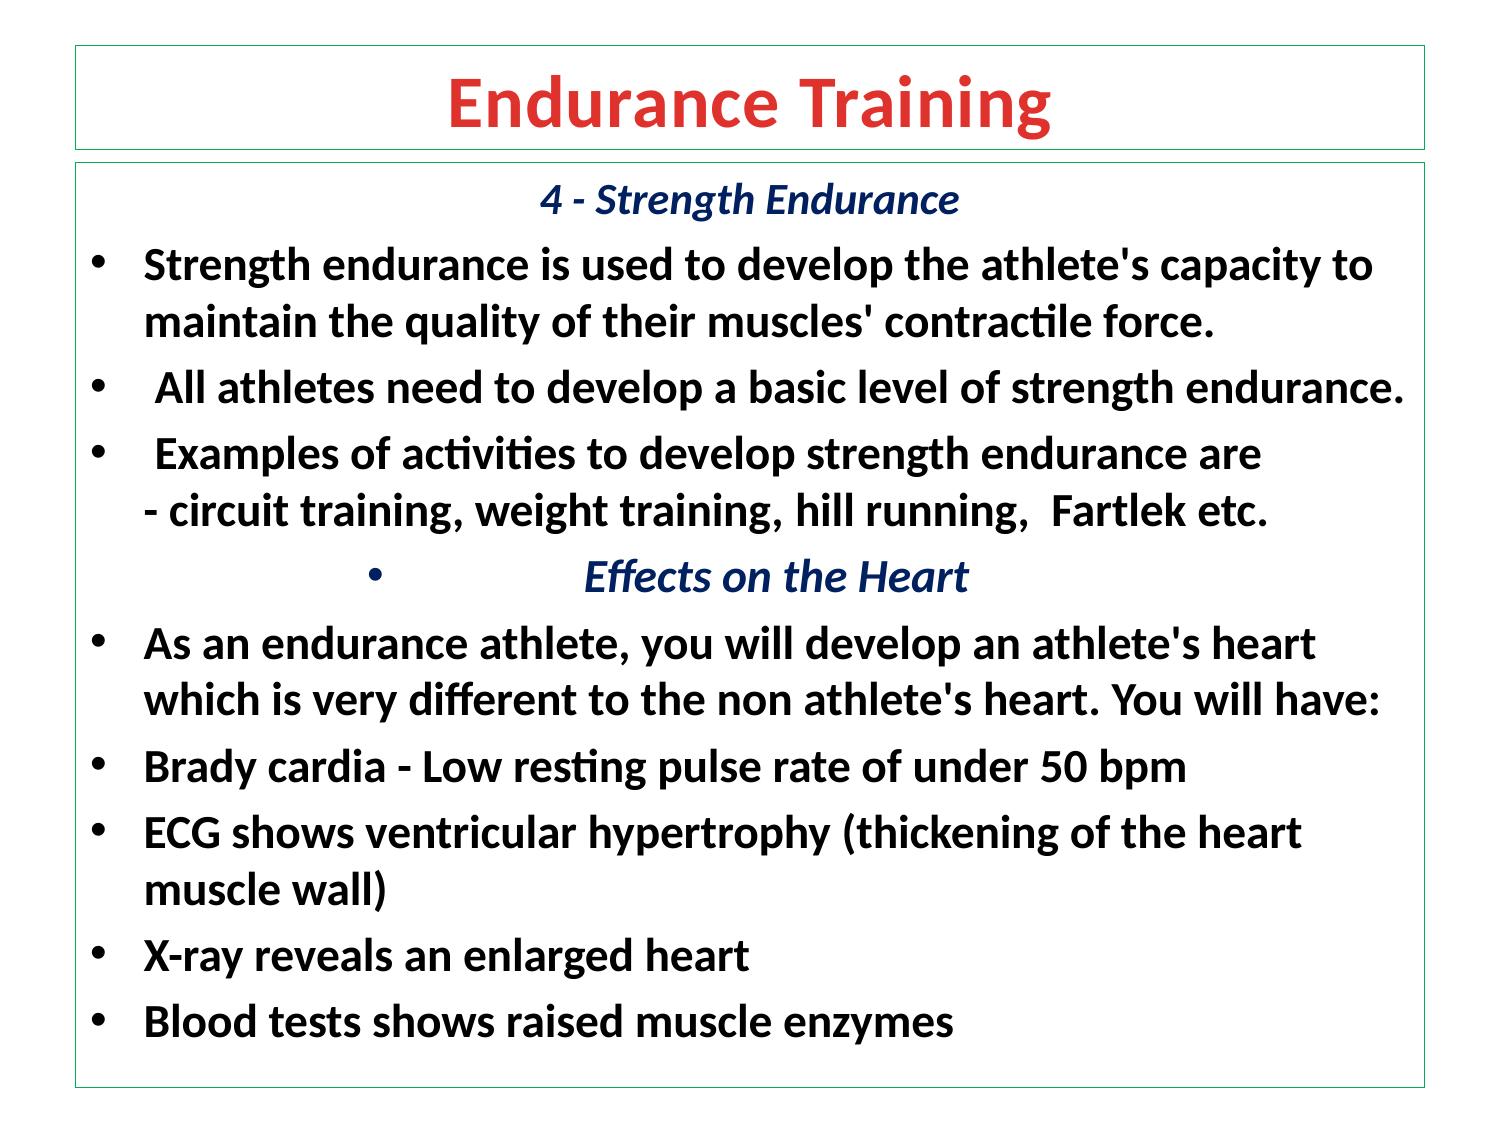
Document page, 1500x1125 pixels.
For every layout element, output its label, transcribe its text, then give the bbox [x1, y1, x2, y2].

list 4 - Strength Endurance Strength endurance is used to develop the athlete's capacity to maintain the quality of their muscles' contractile force. All athletes need to develop a basic level of strength endurance. Examples of activities to develop strength endurance are - circuit training, weight training, hill running, Fartlek etc. Effects on the Heart As an endurance athlete, you will develop an athlete's heart which is very different to the non athlete's heart. You will have: Brady cardia - Low resting pulse rate of under 50 bpm ECG shows ventricular hypertrophy (thickening of the heart muscle wall) X-ray reveals an enlarged heart Blood tests shows raised muscle enzymes [75, 162, 1425, 1088]
title Endurance Training [75, 45, 1425, 150]
